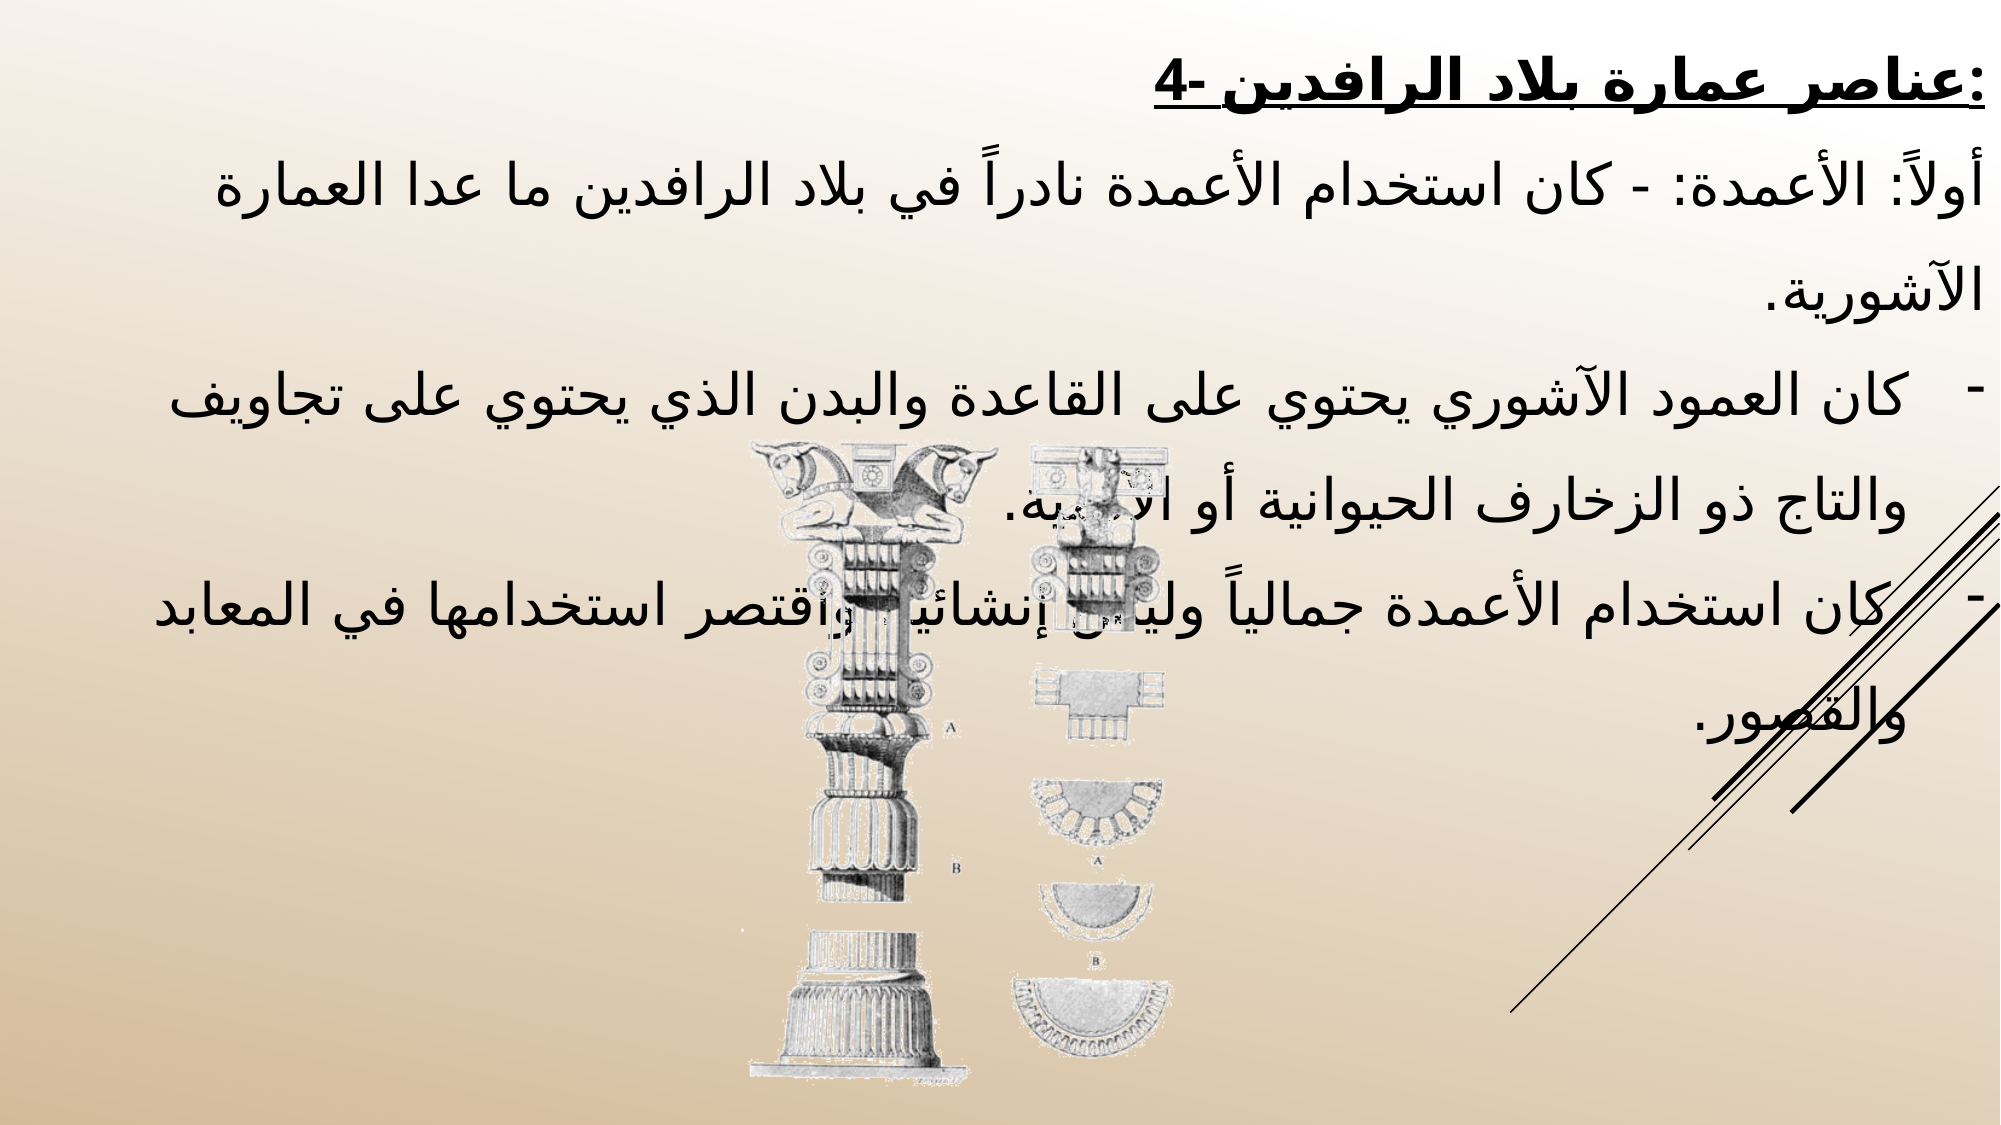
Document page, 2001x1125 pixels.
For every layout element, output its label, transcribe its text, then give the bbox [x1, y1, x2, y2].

text_box 4- عناصر عمارة بلاد الرافدين: أولاً: الأعمدة: - كان استخدام الأعمدة نادراً في بلاد الرافدين ما عدا العمارة الآشورية. كان العمود الآشوري يحتوي على القاعدة والبدن الذي يحتوي على تجاويف والتاج ذو الزخارف الحيوانية أو الآدمية. كان استخدام الأعمدة جمالياً وليس إنشائياً. واقتصر استخدامها في المعابد والقصور. [75, 0, 2000, 750]
picture [739, 424, 1213, 1107]
